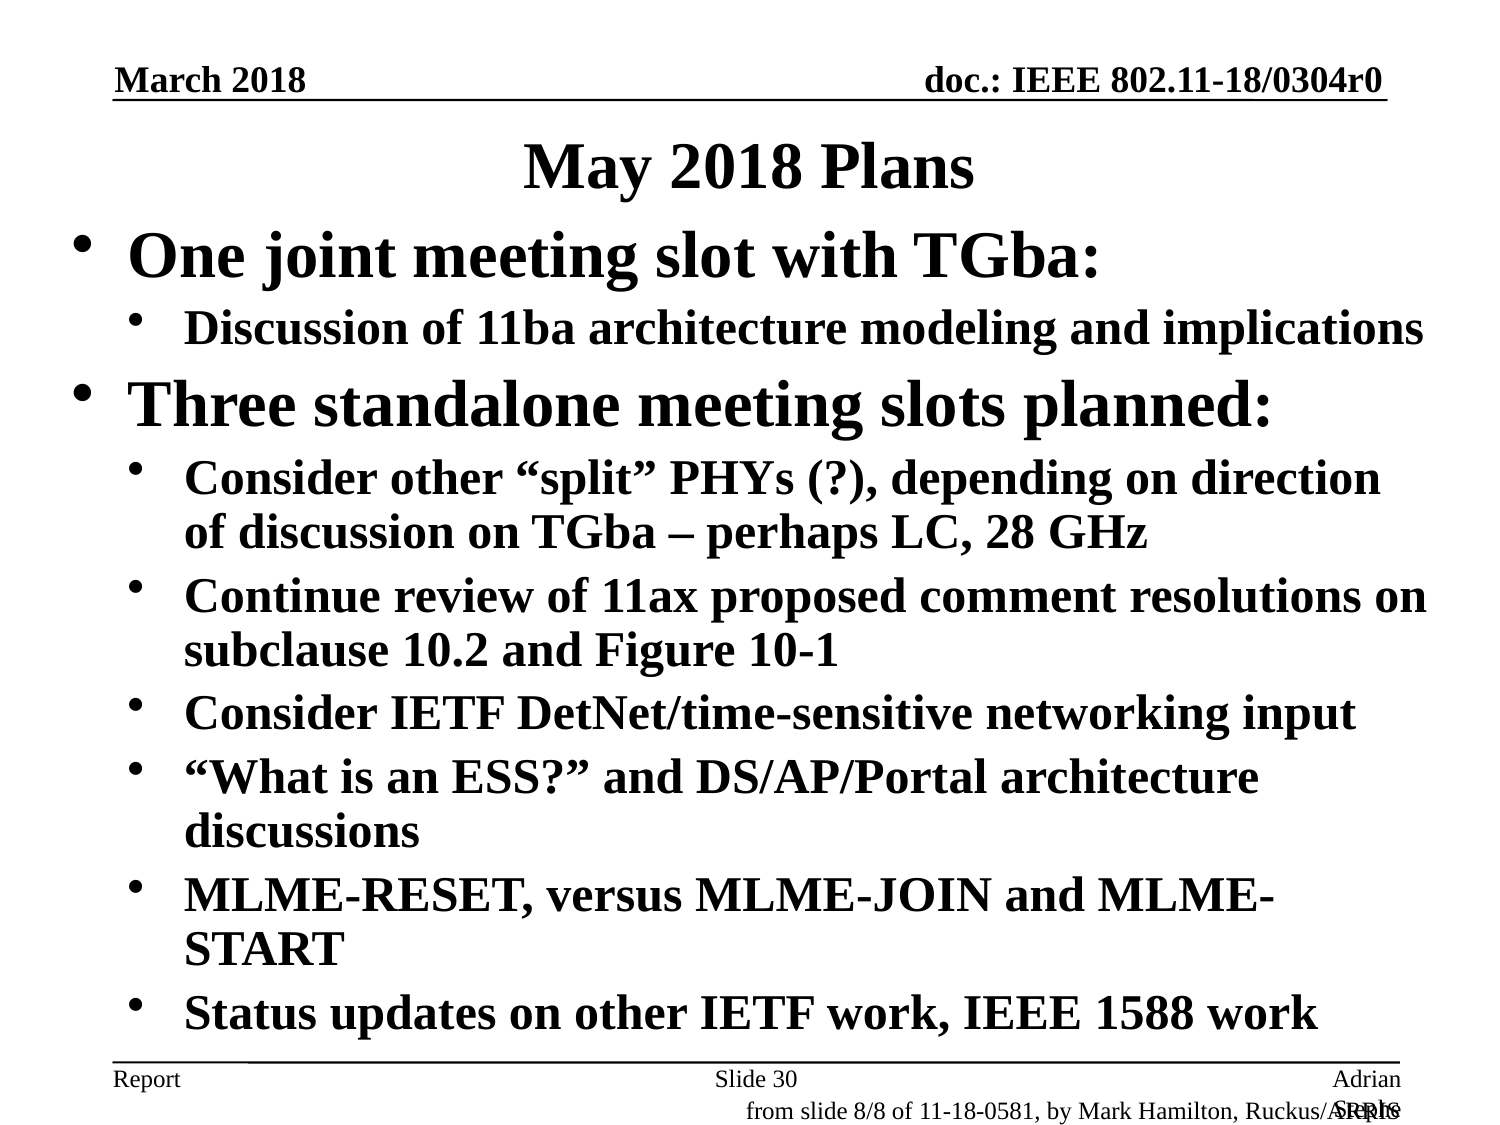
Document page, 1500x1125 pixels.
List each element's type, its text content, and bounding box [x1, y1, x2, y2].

slide_number Slide 30 [711, 1061, 801, 1093]
list One joint meeting slot with TGba: Discussion of 11ba architecture modeling and implications Three standalone meeting slots planned: Consider other “split” PHYs (?), depending on direction of discussion on TGba – perhaps LC, 28 GHz Continue review of 11ax proposed comment resolutions on subclause 10.2 and Figure 10-1 Consider IETF DetNet/time-sensitive networking input “What is an ESS?” and DS/AP/Portal architecture discussions MLME-RESET, versus MLME-JOIN and MLME-START Status updates on other IETF work, IEEE 1588 work [56, 212, 1444, 1025]
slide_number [114, 54, 374, 101]
title May 2018 Plans [112, 112, 1388, 212]
footer Adrian Stephens, Intel Corporation [1324, 1061, 1402, 1093]
text_box from slide 8/8 of 11-18-0581, by Mark Hamilton, Ruckus/ARRIS [343, 1087, 1417, 1125]
